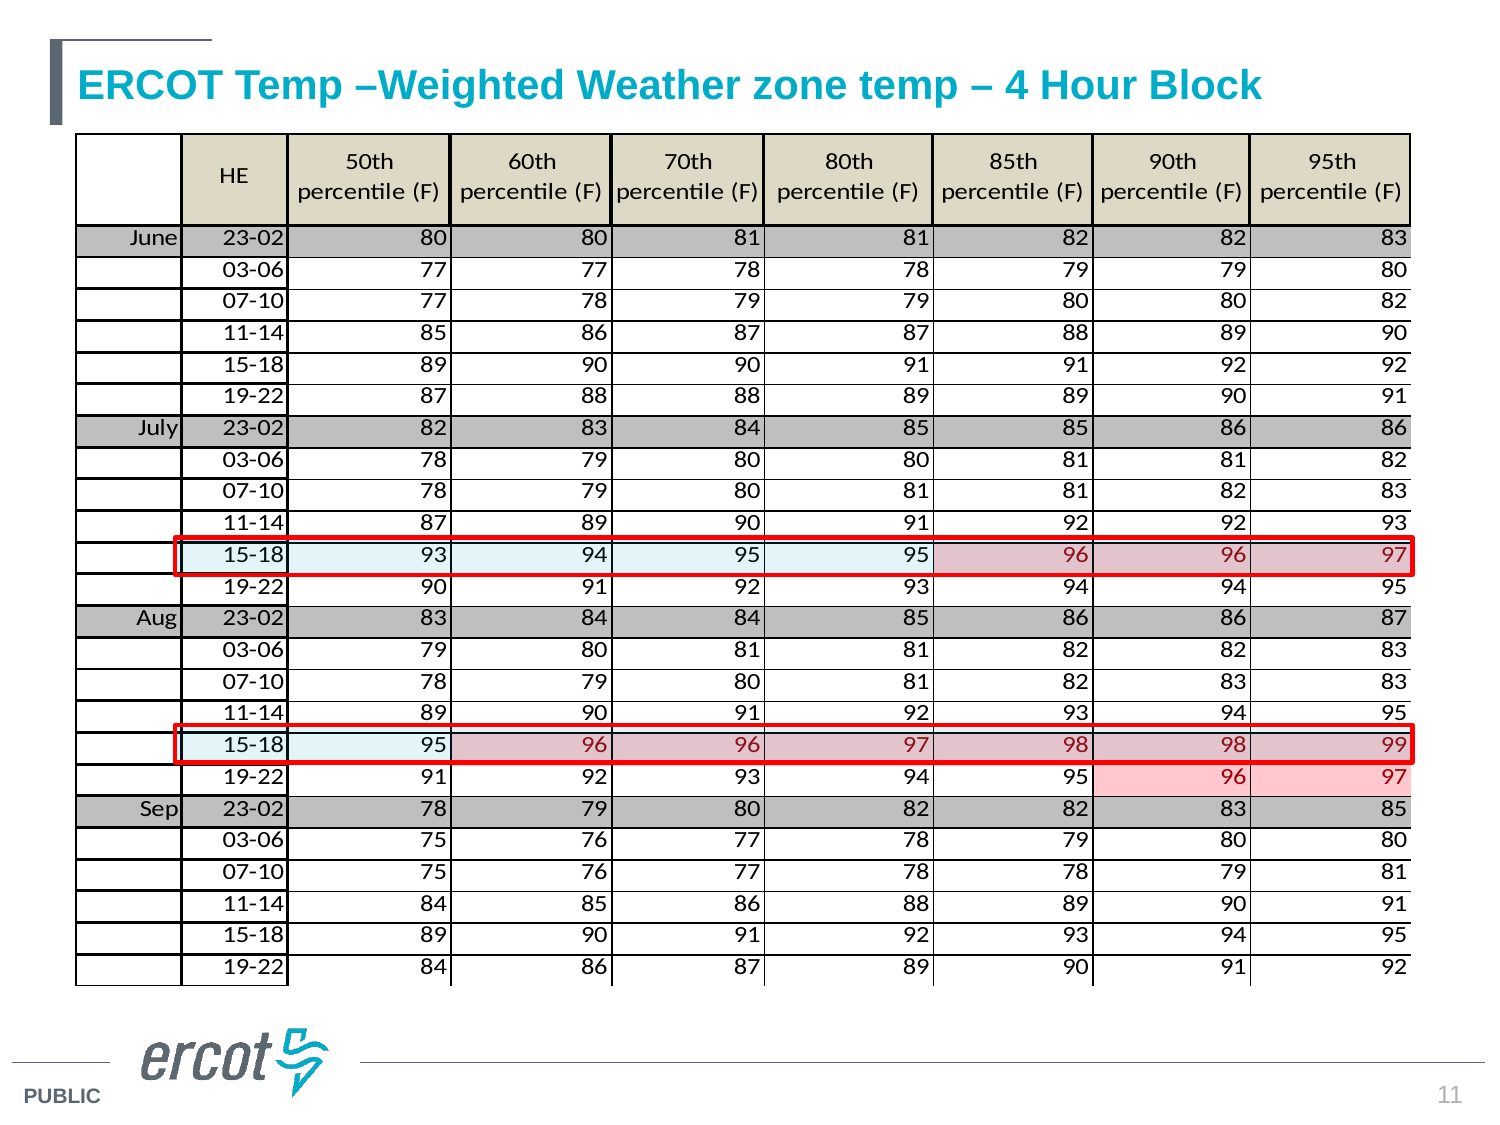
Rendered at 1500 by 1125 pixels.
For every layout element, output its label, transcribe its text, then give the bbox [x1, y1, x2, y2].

slide_number 11 [1412, 1076, 1488, 1112]
picture [74, 132, 1413, 988]
picture [137, 1024, 332, 1100]
title ERCOT Temp –Weighted Weather zone temp – 4 Hour Block [62, 39, 1450, 125]
